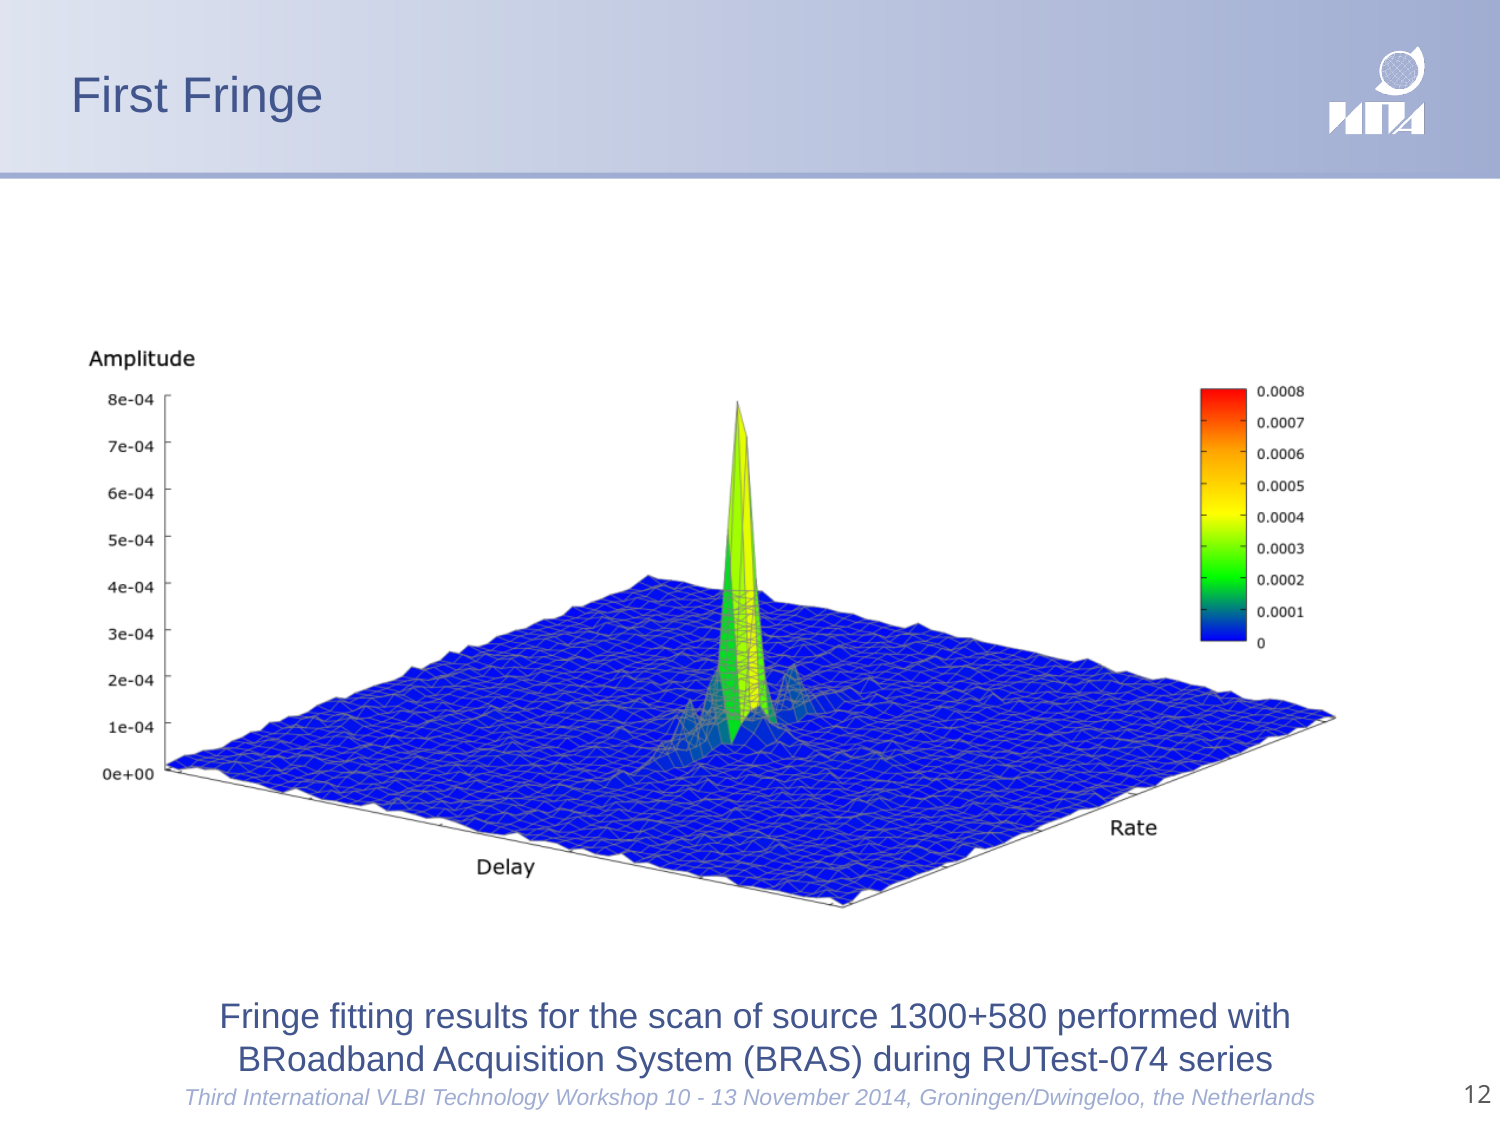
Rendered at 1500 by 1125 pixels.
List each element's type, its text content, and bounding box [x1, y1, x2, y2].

text_box Third International VLBI Technology Workshop 10 - 13 November 2014, Groningen/Dwingeloo, the Netherlands [0, 1082, 1500, 1117]
title First Fringe [0, 0, 1500, 136]
picture [0, 21, 1500, 977]
text_box Fringe fitting results for the scan of source 1300+580 performed with BRoadband Acquisition System (BRAS) during RUTest-074 series [194, 985, 1318, 1093]
slide_number 12 [1458, 1075, 1500, 1116]
